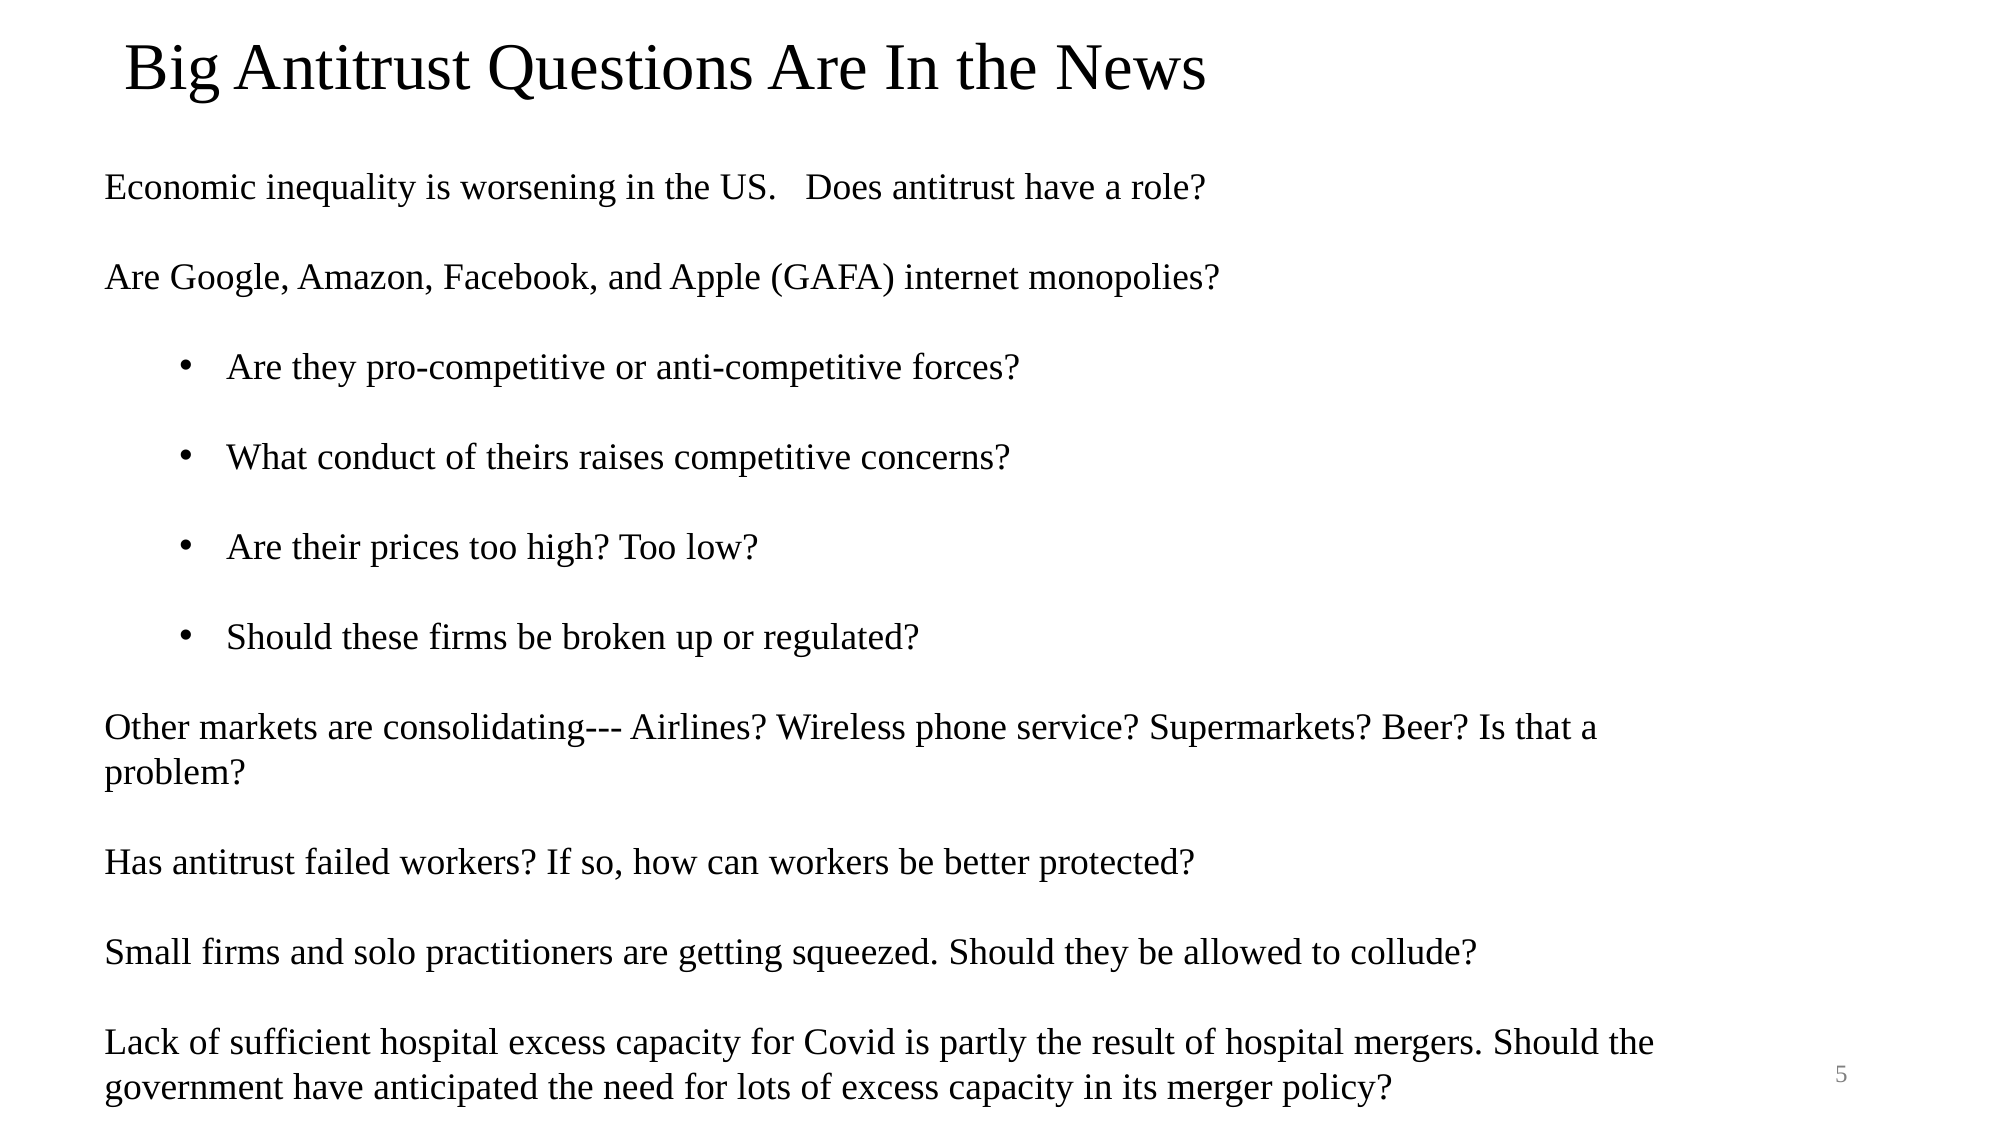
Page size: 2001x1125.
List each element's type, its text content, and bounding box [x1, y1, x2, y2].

title Big Antitrust Questions Are In the News [109, 0, 1835, 137]
text_box Economic inequality is worsening in the US. Does antitrust have a role? Are Google, Amazon, Facebook, and Apple (GAFA) internet monopolies? Are they pro-competitive or anti-competitive forces? What conduct of theirs raises competitive concerns? Are their prices too high? Too low? Should these firms be broken up or regulated? Other markets are consolidating--- Airlines? Wireless phone service? Supermarkets? Beer? Is that a problem? Has antitrust failed workers? If so, how can workers be better protected? Small firms and solo practitioners are getting squeezed. Should they be allowed to collude? Lack of sufficient hospital excess capacity for Covid is partly the result of hospital mergers. Should the government have anticipated the need for lots of excess capacity in its merger policy? [89, 154, 1740, 1125]
slide_number 5 [1412, 1042, 1863, 1103]
